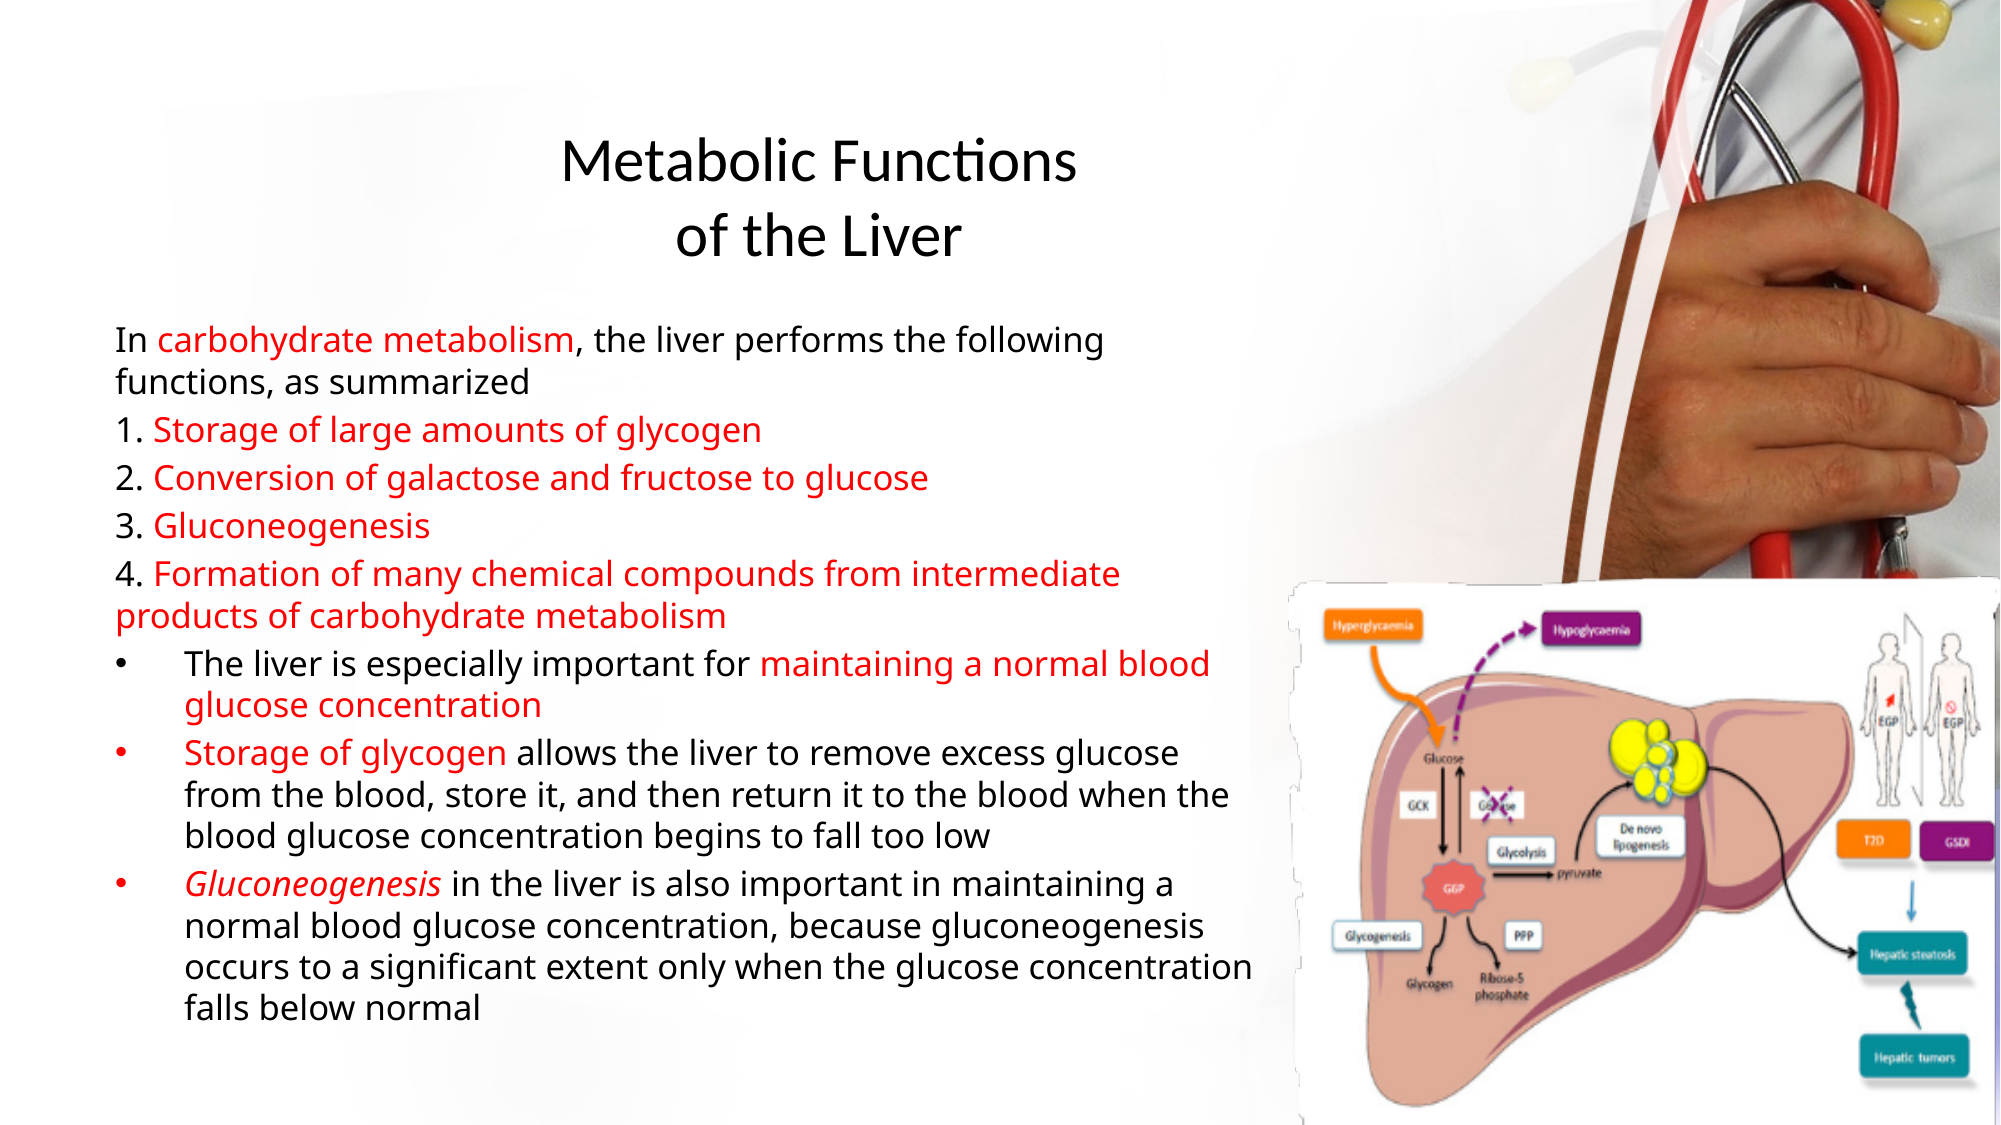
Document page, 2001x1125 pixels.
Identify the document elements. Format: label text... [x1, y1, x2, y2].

title Metabolic Functions of the Liver [99, 110, 1540, 278]
picture [0, 0, 2001, 1125]
list In carbohydrate metabolism, the liver performs the following functions, as summarized 1. Storage of large amounts of glycogen 2. Conversion of galactose and fructose to glucose 3. Gluconeogenesis 4. Formation of many chemical compounds from intermediate products of carbohydrate metabolism The liver is especially important for maintaining a normal blood glucose concentration Storage of glycogen allows the liver to remove excess glucose from the blood, store it, and then return it to the blood when the blood glucose concentration begins to fall too low Gluconeogenesis in the liver is also important in maintaining a normal blood glucose concentration, because gluconeogenesis occurs to a significant extent only when the glucose concentration falls below normal [100, 310, 1278, 1043]
